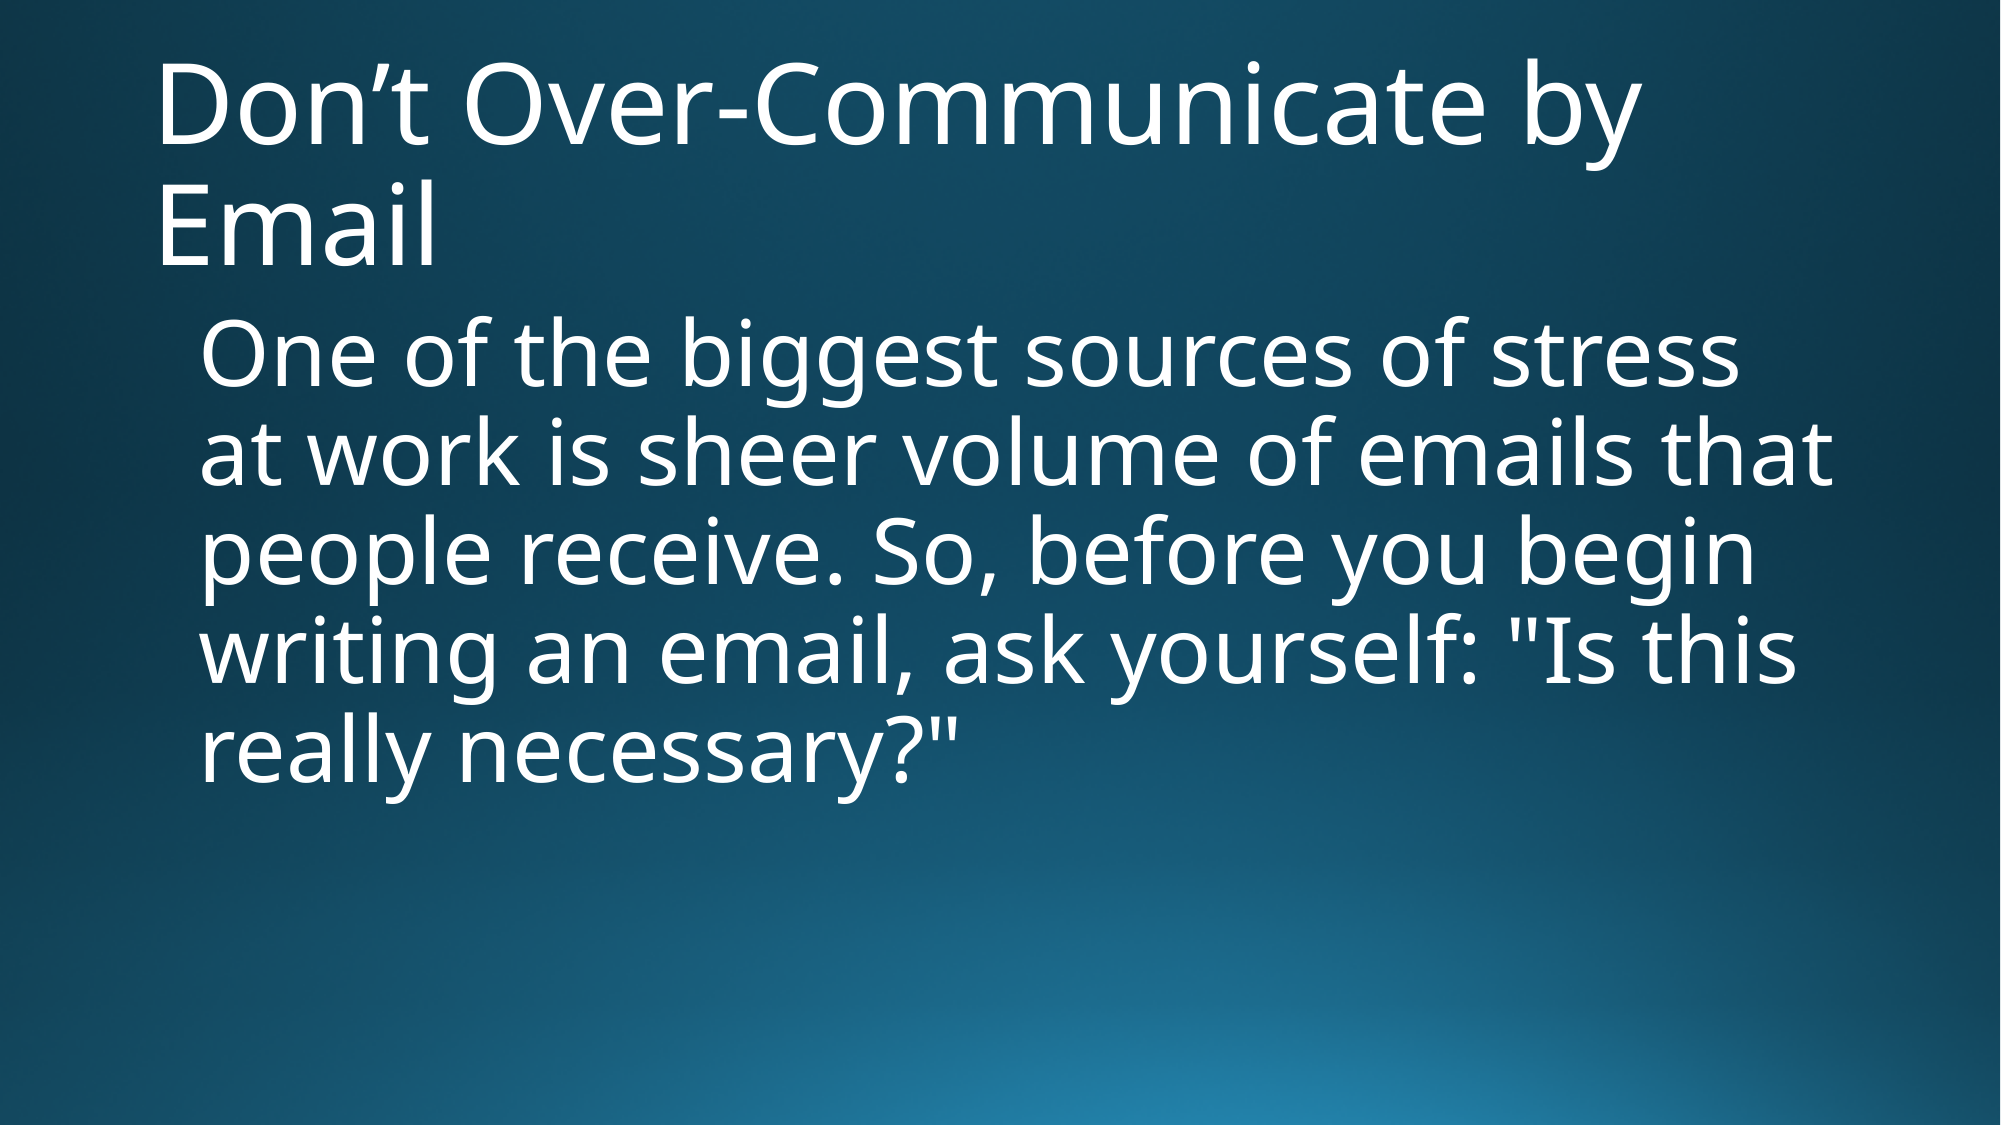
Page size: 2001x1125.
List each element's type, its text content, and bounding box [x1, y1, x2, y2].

list One of the biggest sources of stress at work is sheer volume of emails that people receive. So, before you begin writing an email, ask yourself: "Is this really necessary?" [183, 299, 1863, 1014]
picture [0, 0, 2001, 1125]
title Don’t Over-Communicate by Email [137, 59, 1863, 278]
